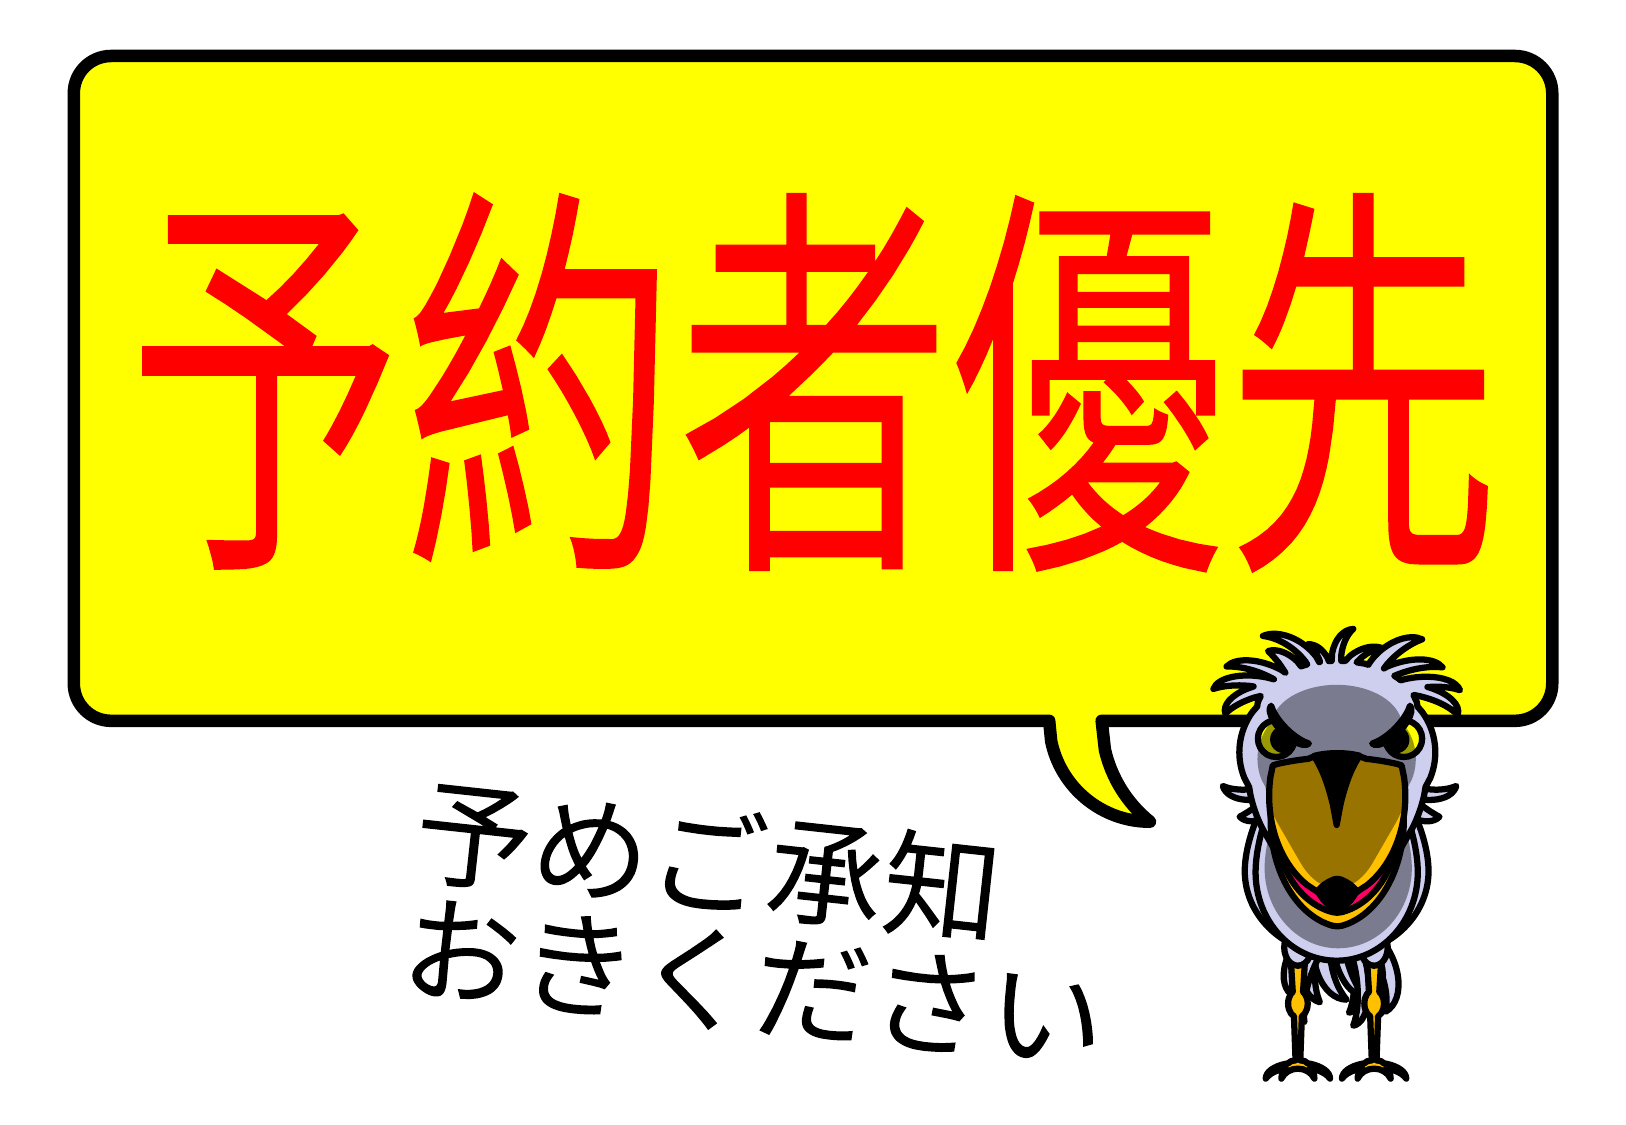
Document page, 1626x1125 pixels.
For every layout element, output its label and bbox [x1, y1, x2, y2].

text_box [71, 53, 1555, 824]
text_box [1213, 628, 1461, 1079]
